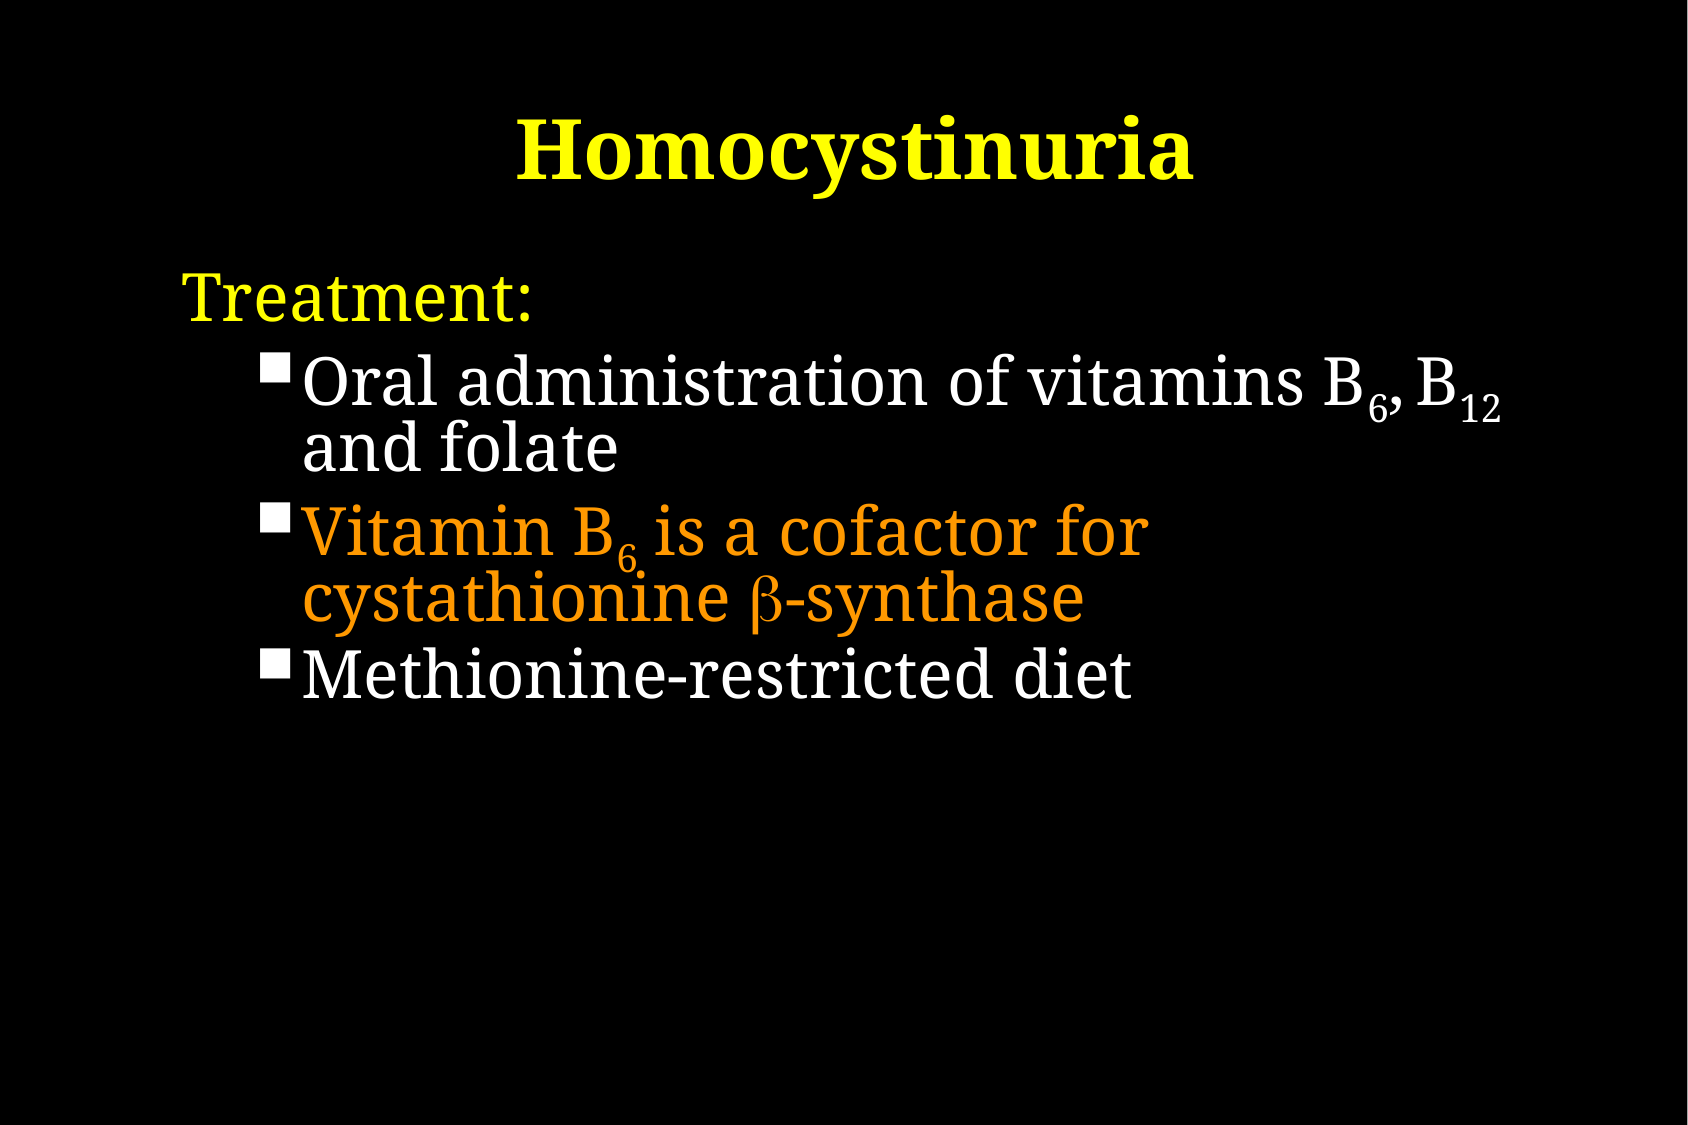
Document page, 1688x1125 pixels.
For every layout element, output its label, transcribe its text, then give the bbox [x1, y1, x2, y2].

title Homocystinuria [181, 87, 1532, 205]
list Treatment: Oral administration of vitamins B6, B12 and folate Vitamin B6 is a cofactor for cystathionine b-synthase Methionine-restricted diet [143, 262, 1575, 950]
